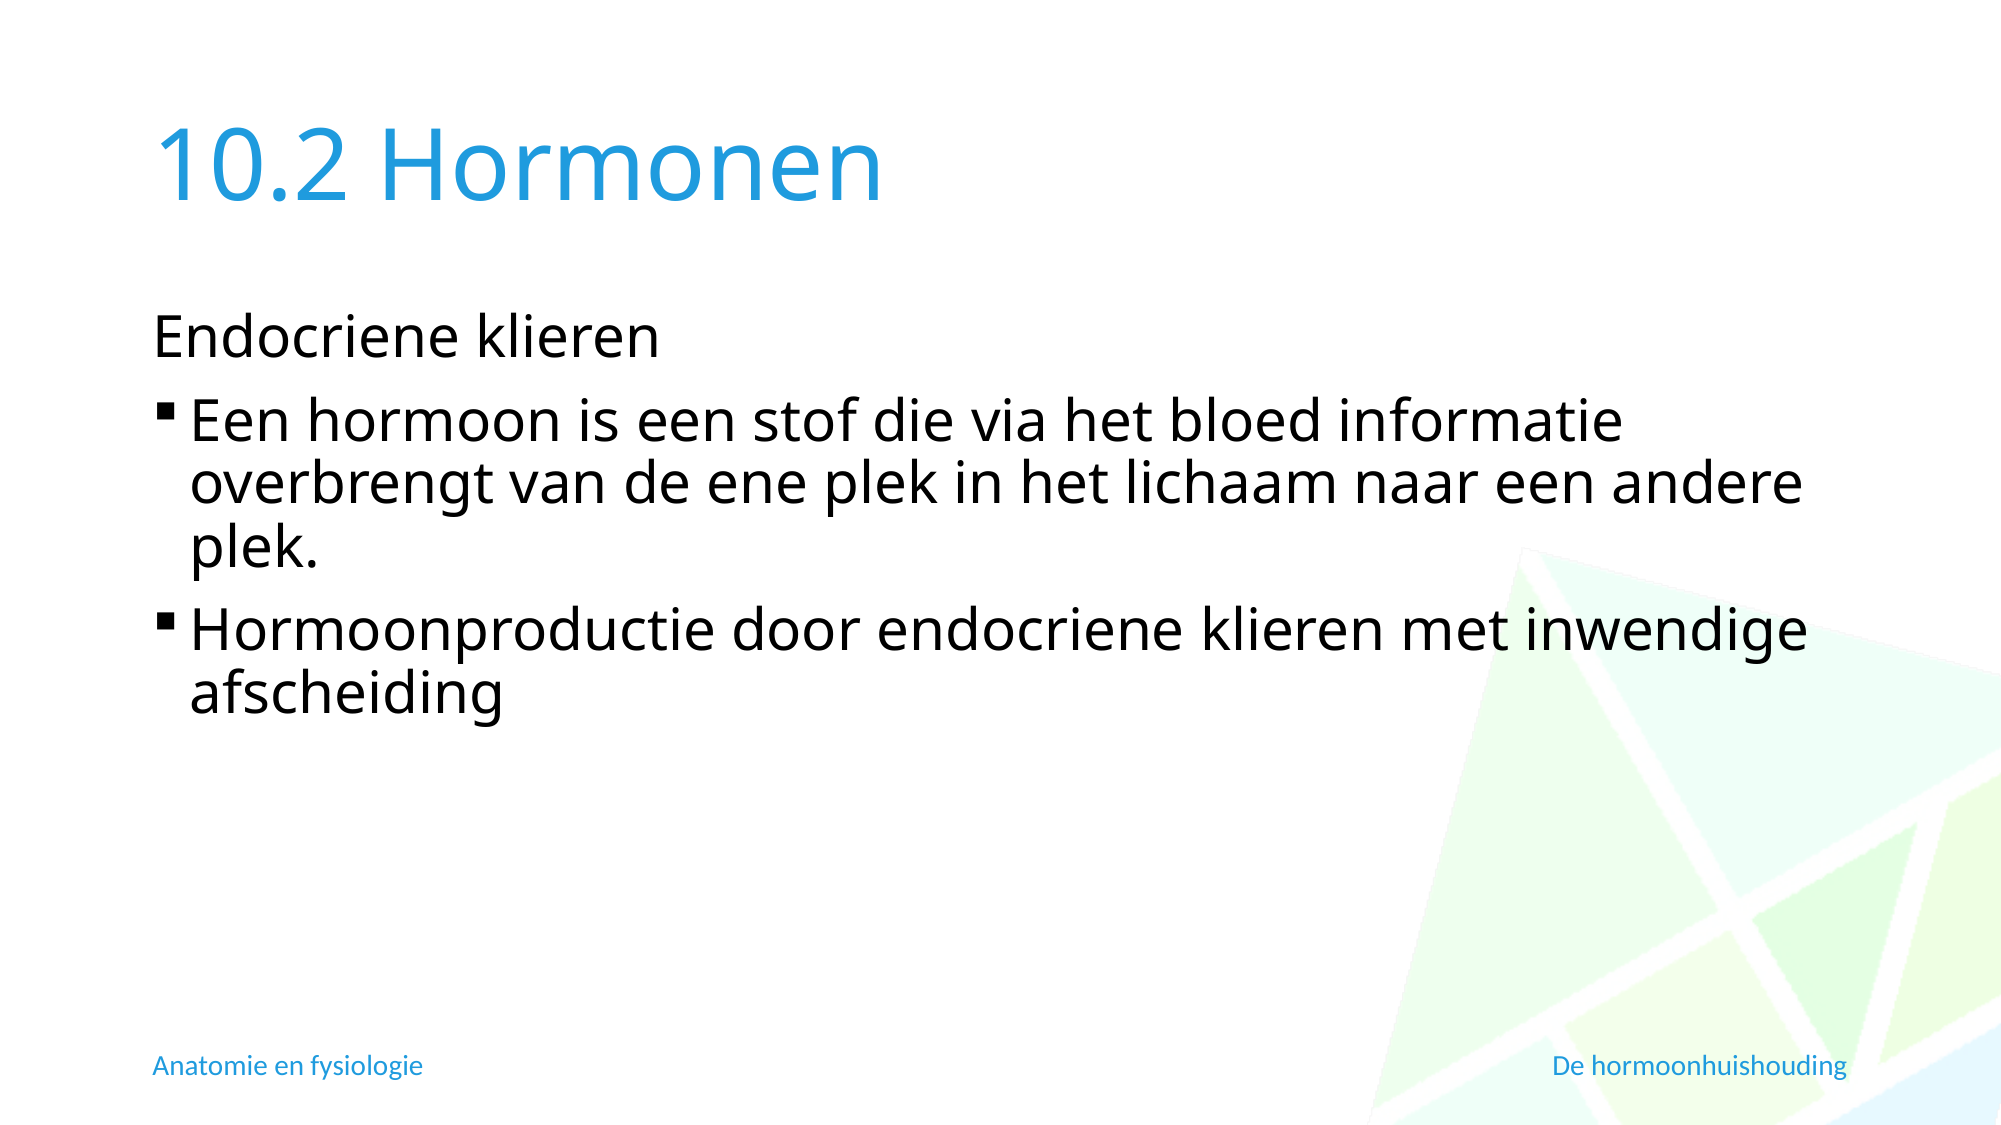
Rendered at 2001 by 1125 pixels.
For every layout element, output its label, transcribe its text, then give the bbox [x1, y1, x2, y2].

list De hormoonhuishouding [1412, 1042, 1863, 1103]
list Anatomie en fysiologie [137, 1042, 588, 1103]
list Endocriene klieren Een hormoon is een stof die via het bloed informatie overbrengt van de ene plek in het lichaam naar een andere plek. Hormoonproductie door endocriene klieren met inwendige afscheiding [137, 299, 1863, 1014]
title 10.2 Hormonen [137, 59, 1863, 278]
